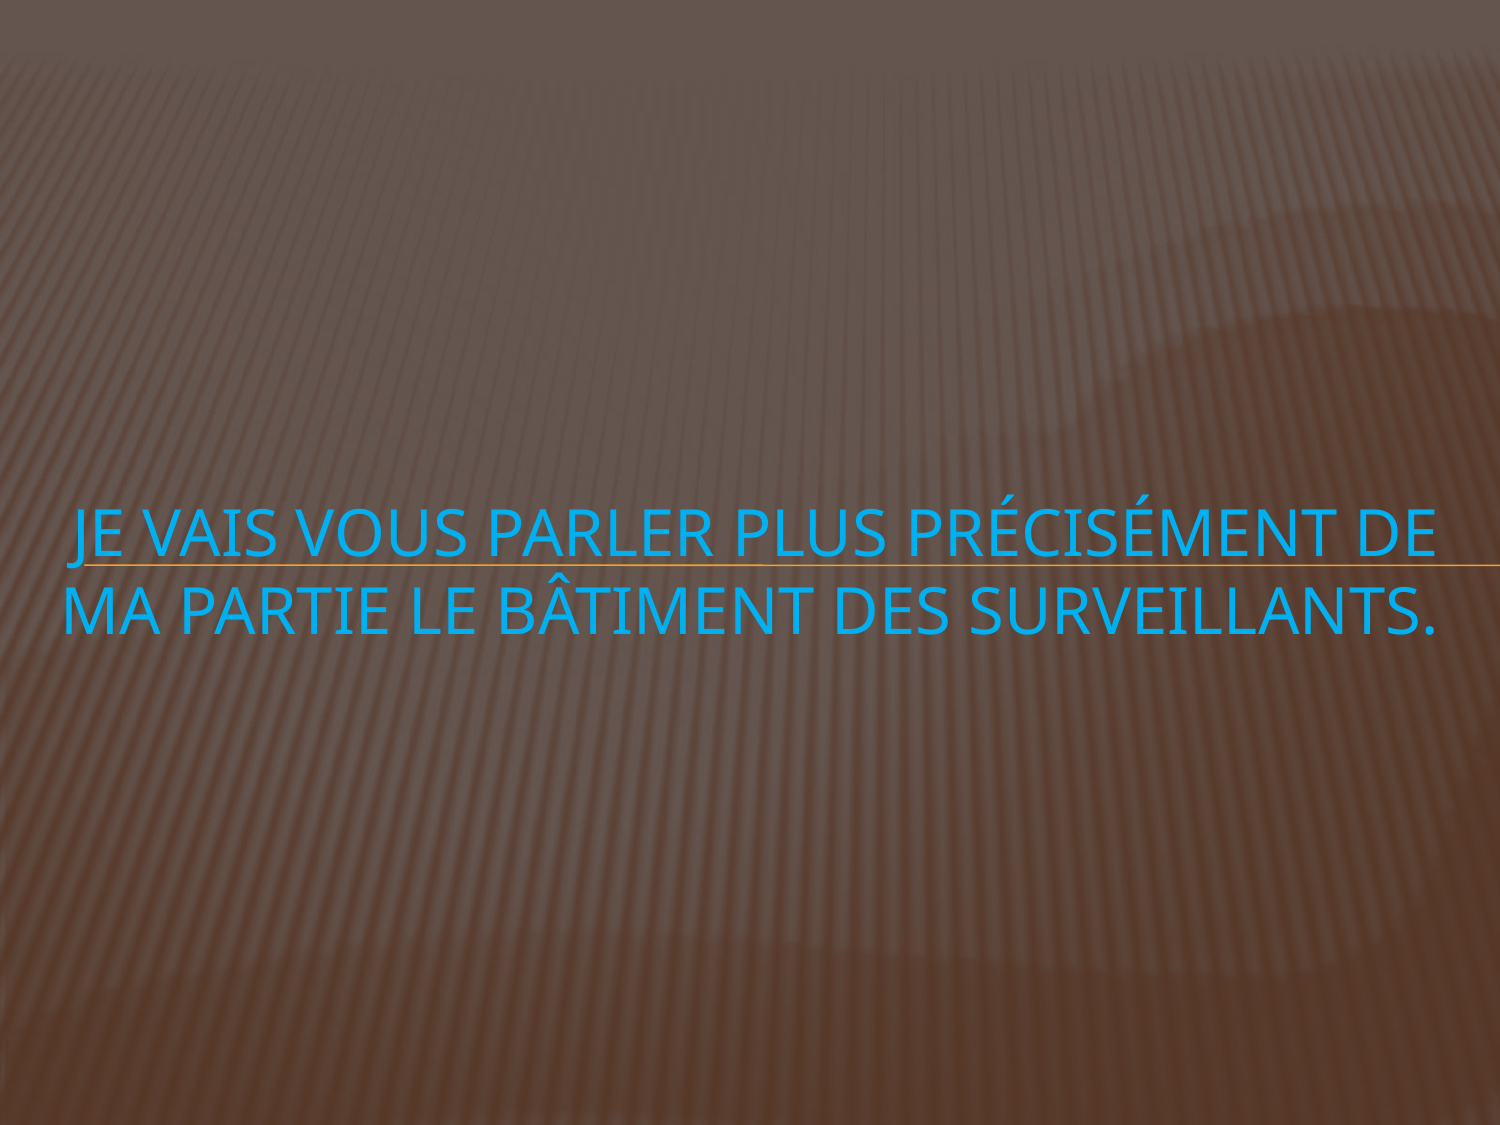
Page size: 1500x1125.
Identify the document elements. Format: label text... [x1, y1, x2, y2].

title Je vais vous parler plus précisément de ma partie le bâtiment des surveillants. [29, 483, 1455, 678]
